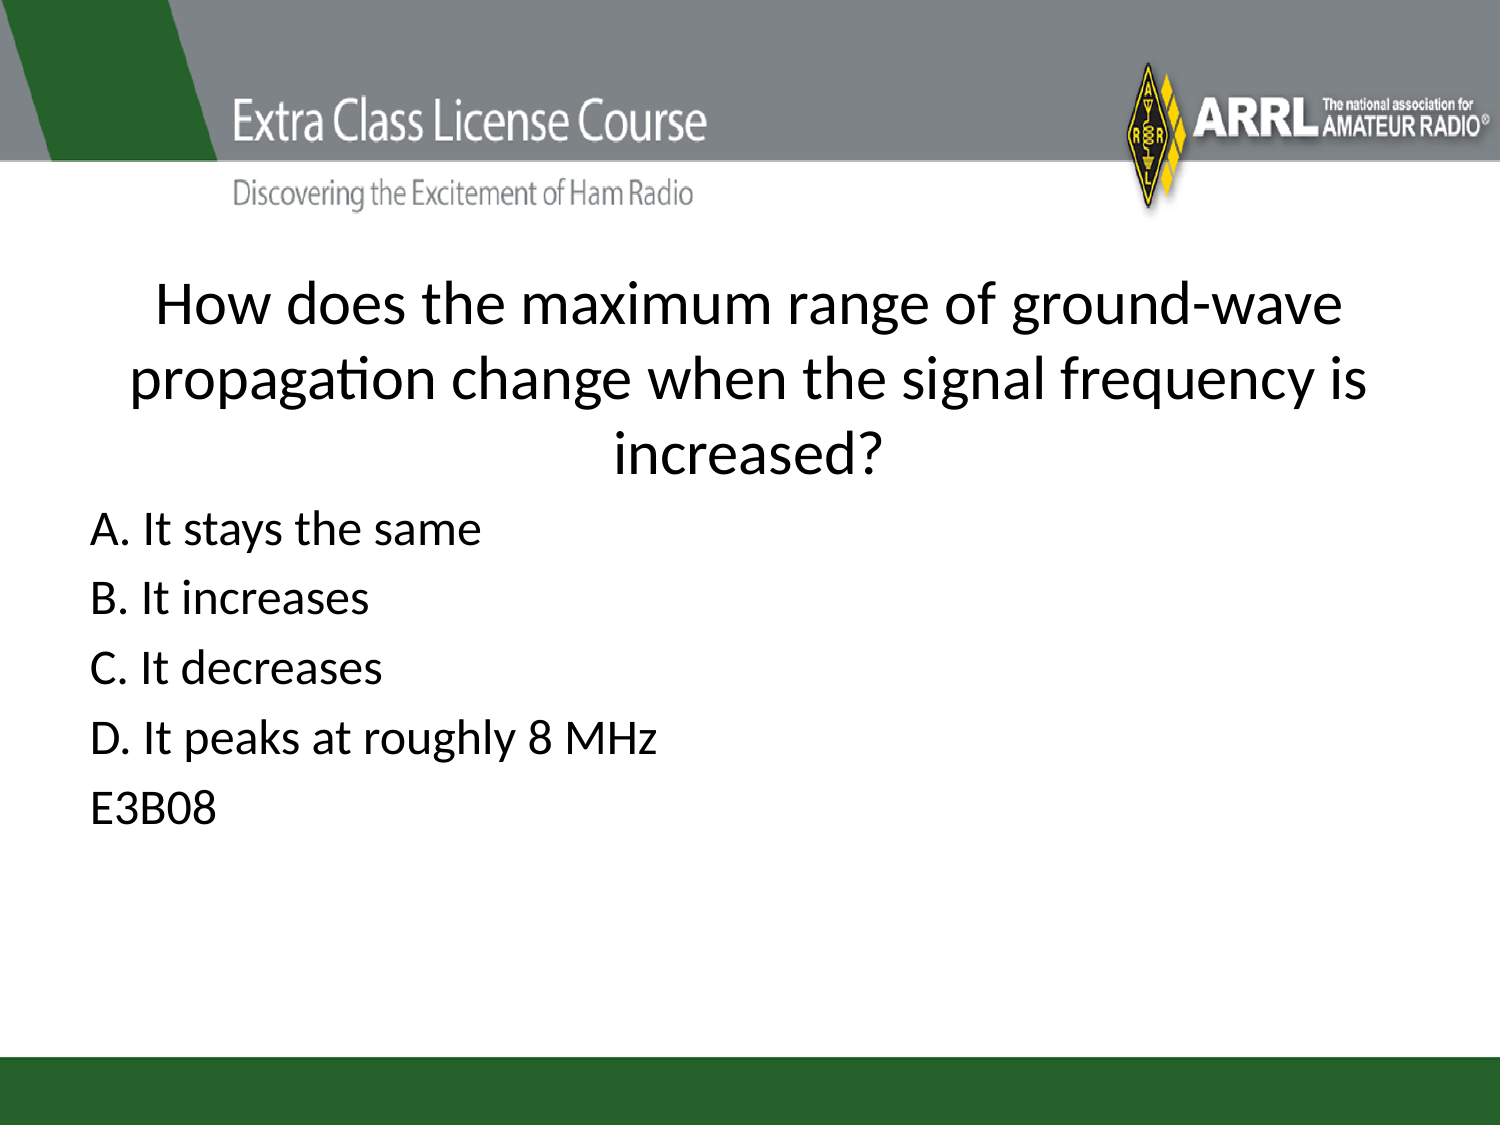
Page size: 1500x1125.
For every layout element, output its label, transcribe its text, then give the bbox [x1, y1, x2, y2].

picture [0, 0, 1500, 1125]
list A. It stays the same B. It increases C. It decreases D. It peaks at roughly 8 MHz E3B08 [75, 487, 1425, 1005]
title How does the maximum range of ground-wave propagation change when the signal frequency is increased? [75, 254, 1425, 435]
